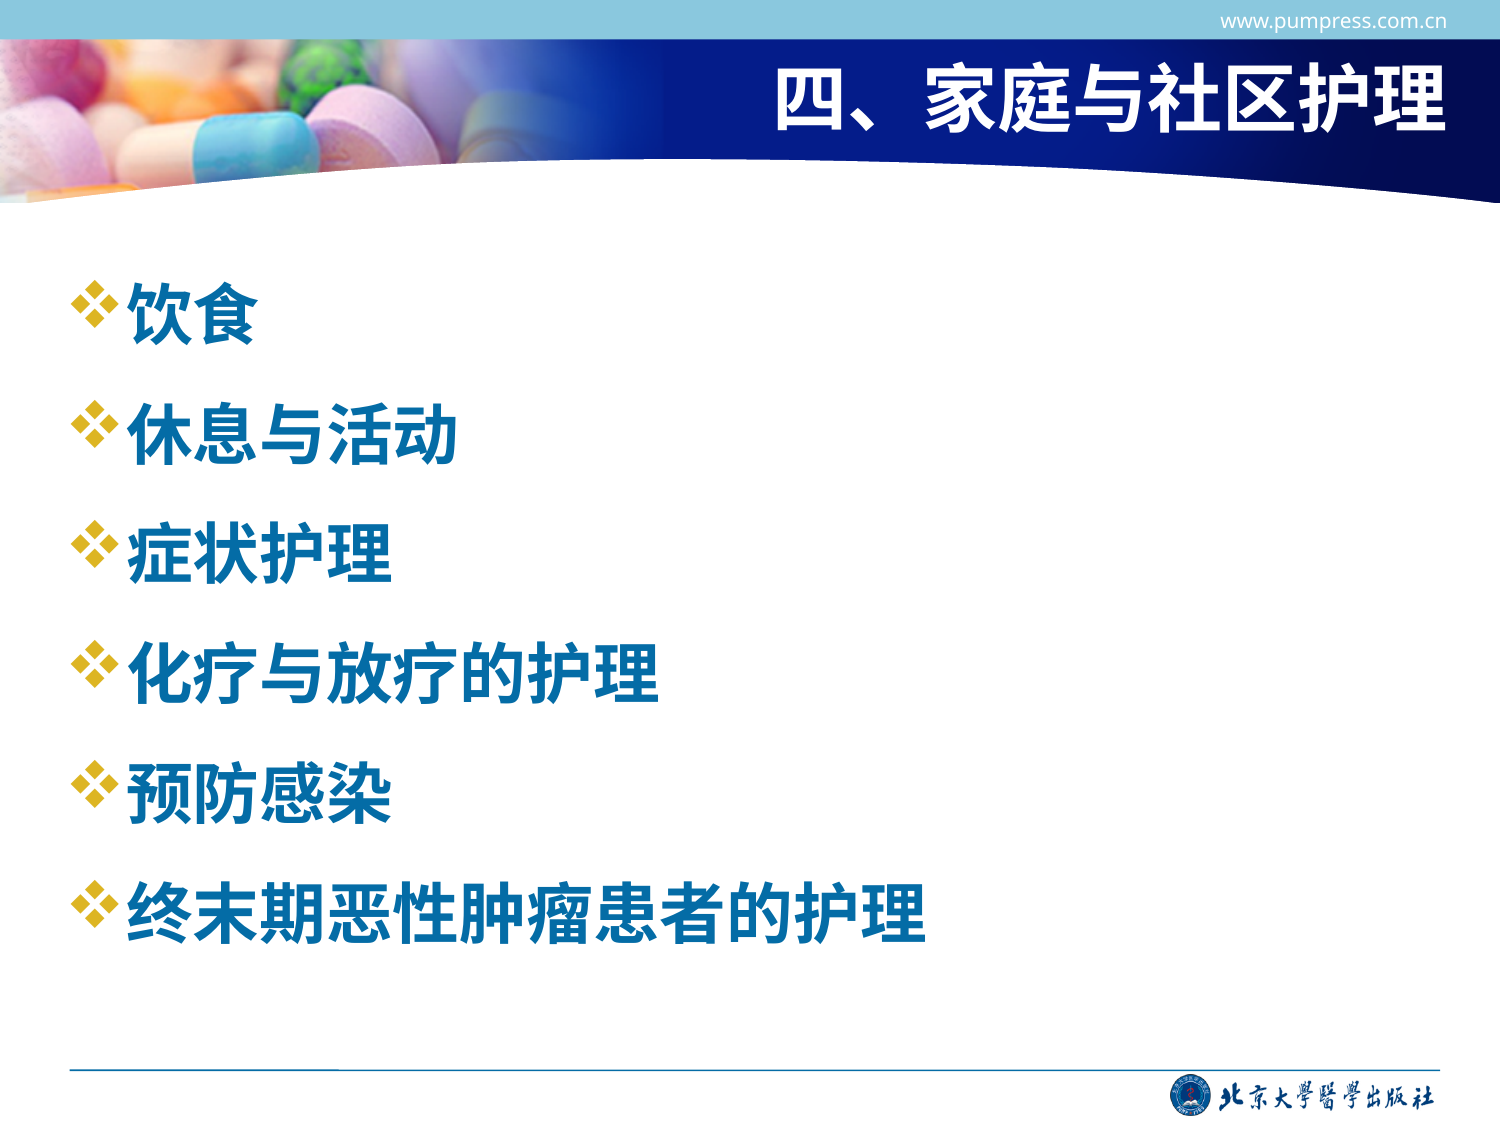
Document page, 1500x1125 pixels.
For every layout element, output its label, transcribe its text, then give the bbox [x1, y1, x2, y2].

list 饮食 休息与活动 症状护理 化疗与放疗的护理 预防感染 终末期恶性肿瘤患者的护理 [49, 224, 1463, 1026]
title 四、家庭与社区护理 [137, 49, 1463, 143]
picture [1170, 1074, 1436, 1118]
slide_number www.pumpress.com.cn [1024, 0, 1463, 38]
picture [0, 40, 1500, 203]
